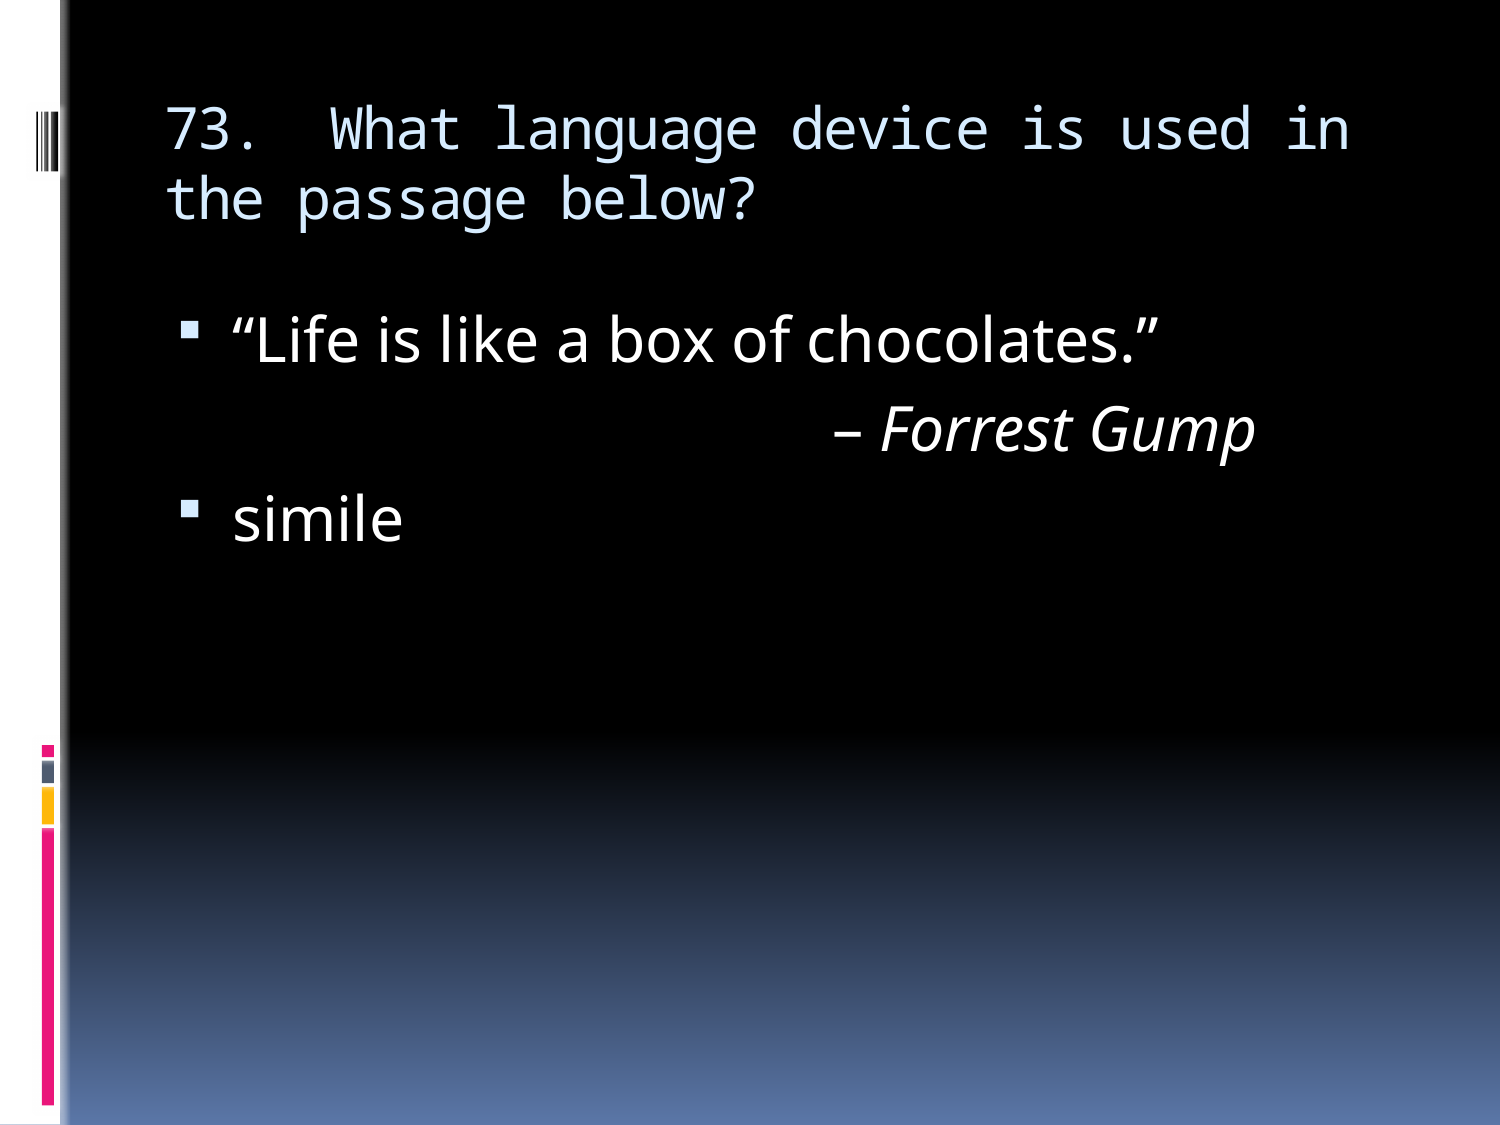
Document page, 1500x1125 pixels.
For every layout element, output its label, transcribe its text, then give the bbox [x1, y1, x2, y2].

title 73. What language device is used in the passage below? [150, 83, 1425, 234]
list “Life is like a box of chocolates.” – Forrest Gump simile [150, 292, 1425, 1043]
